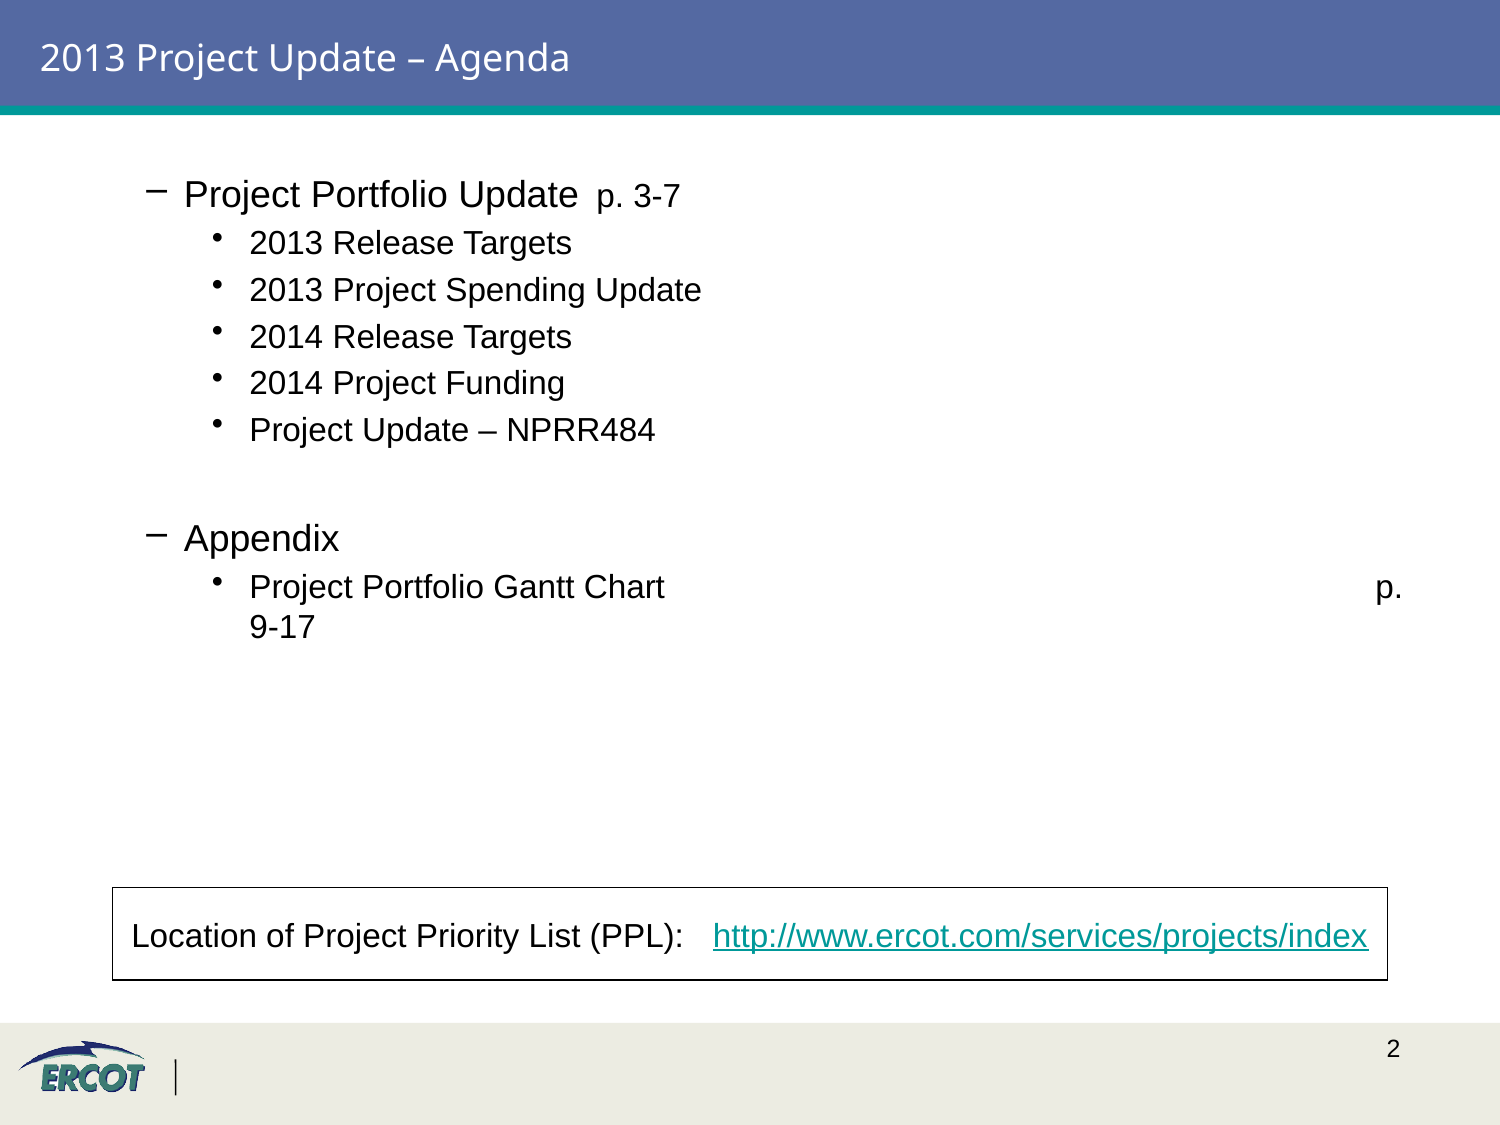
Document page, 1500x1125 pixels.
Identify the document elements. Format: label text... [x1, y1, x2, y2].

list Project Portfolio Update p. 3-7 2013 Release Targets 2013 Project Spending Update 2014 Release Targets 2014 Project Funding Project Update – NPRR484 Appendix Project Portfolio Gantt Chart p. 9-17 [75, 162, 1438, 863]
picture [10, 1031, 151, 1111]
text_box Location of Project Priority List (PPL): http://www.ercot.com/services/projects/index [112, 887, 1388, 980]
title 2013 Project Update – Agenda [24, 0, 1013, 113]
